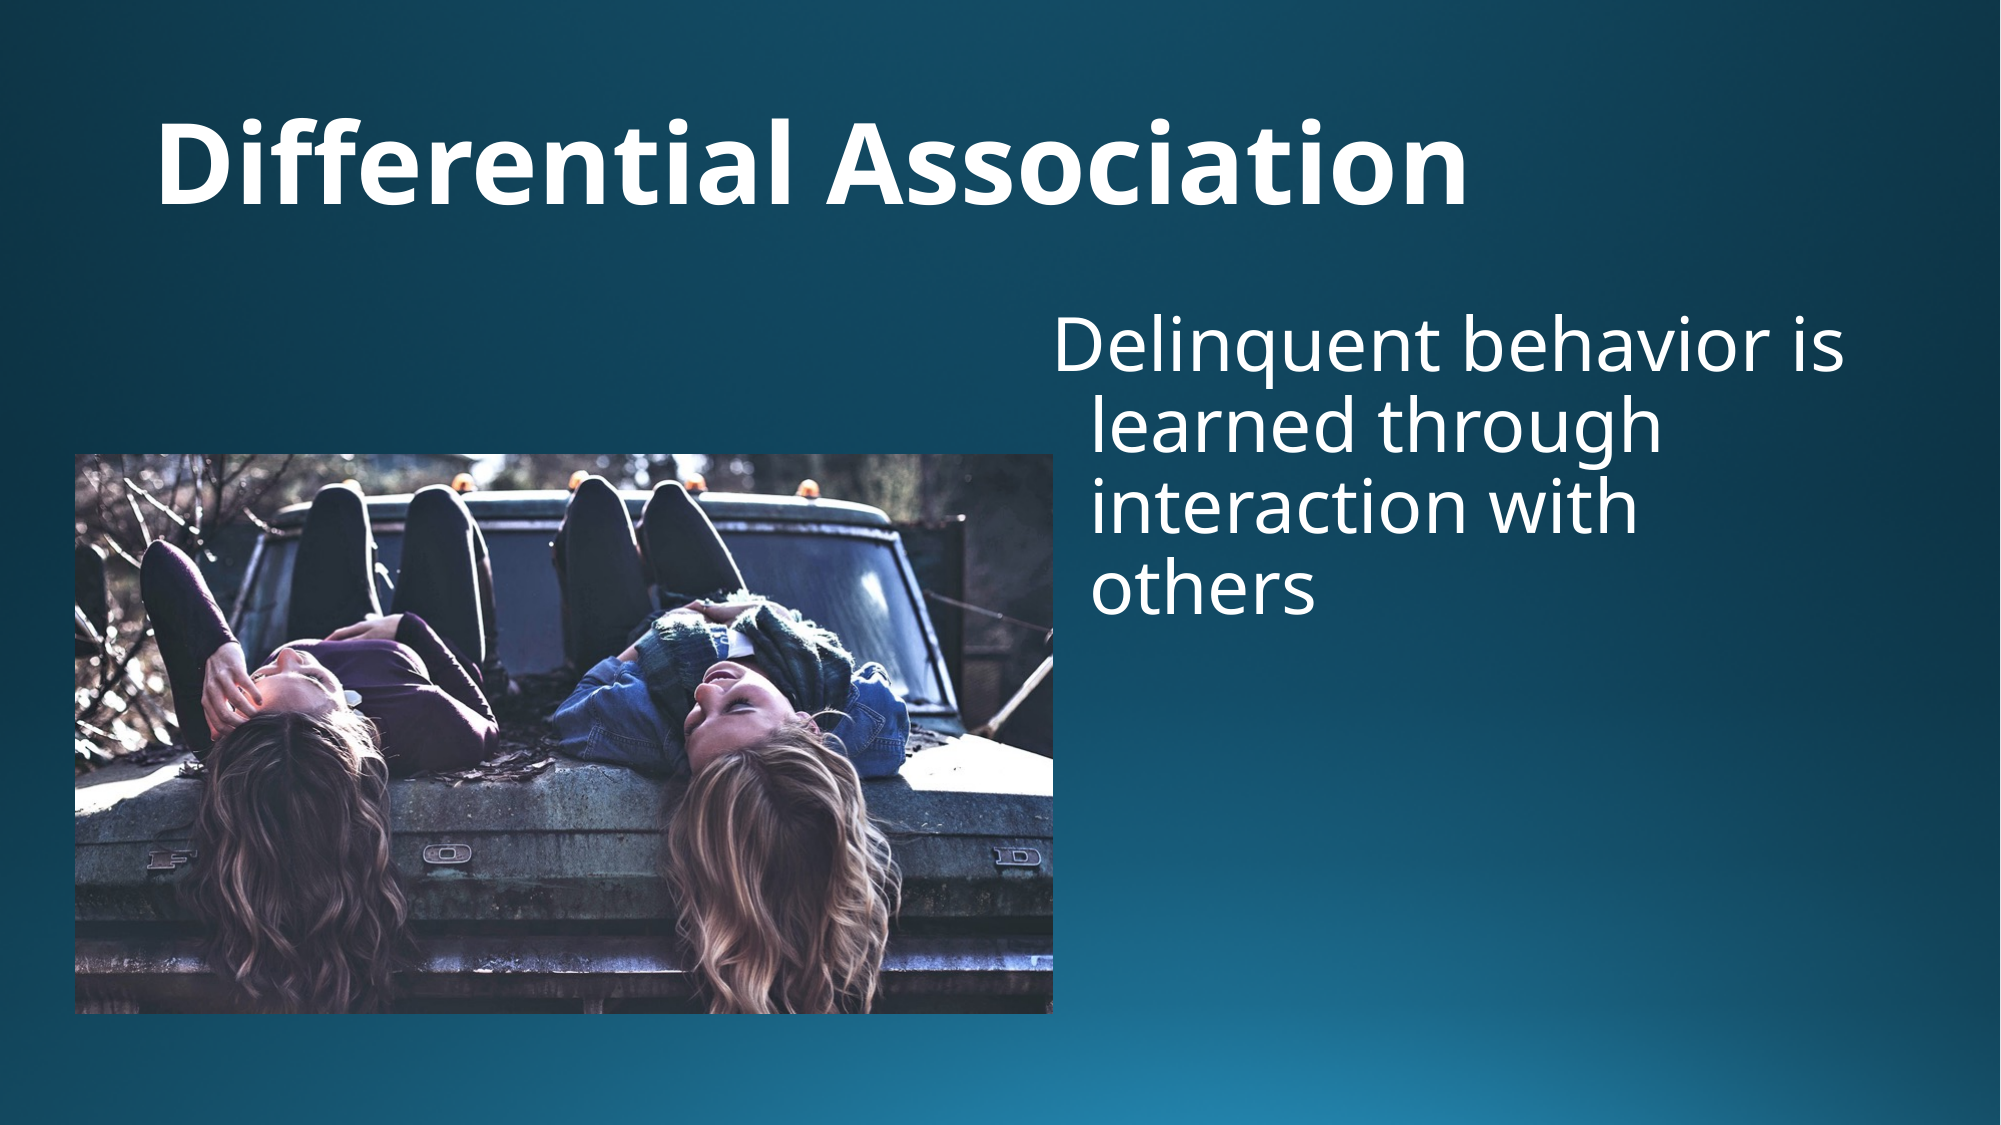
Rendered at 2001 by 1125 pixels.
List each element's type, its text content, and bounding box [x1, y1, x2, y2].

picture [0, 0, 2001, 1125]
list Delinquent behavior is learned through interaction with others [1036, 299, 1863, 1014]
title Differential Association [137, 59, 1863, 278]
